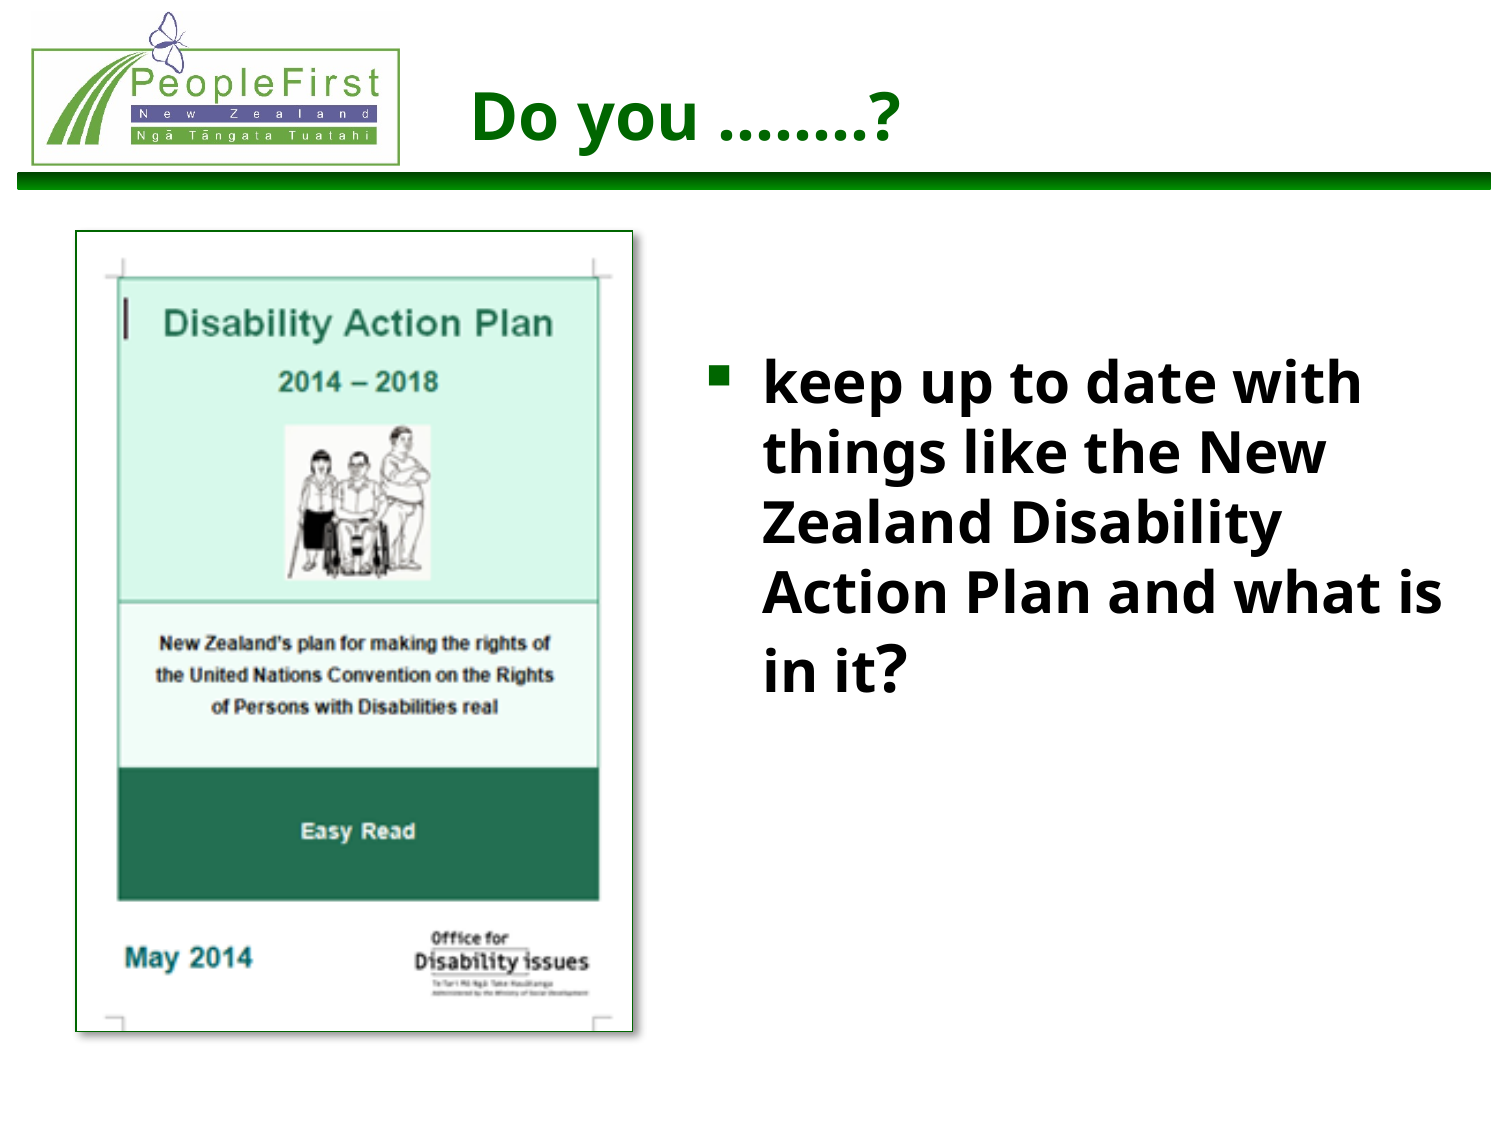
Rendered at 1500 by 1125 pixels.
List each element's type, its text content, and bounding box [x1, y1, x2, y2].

title Do you ……..? [454, 66, 1034, 145]
picture [76, 231, 633, 1032]
list keep up to date with things like the New Zealand Disability Action Plan and what is in it? [690, 338, 1469, 1006]
picture [31, 11, 400, 166]
